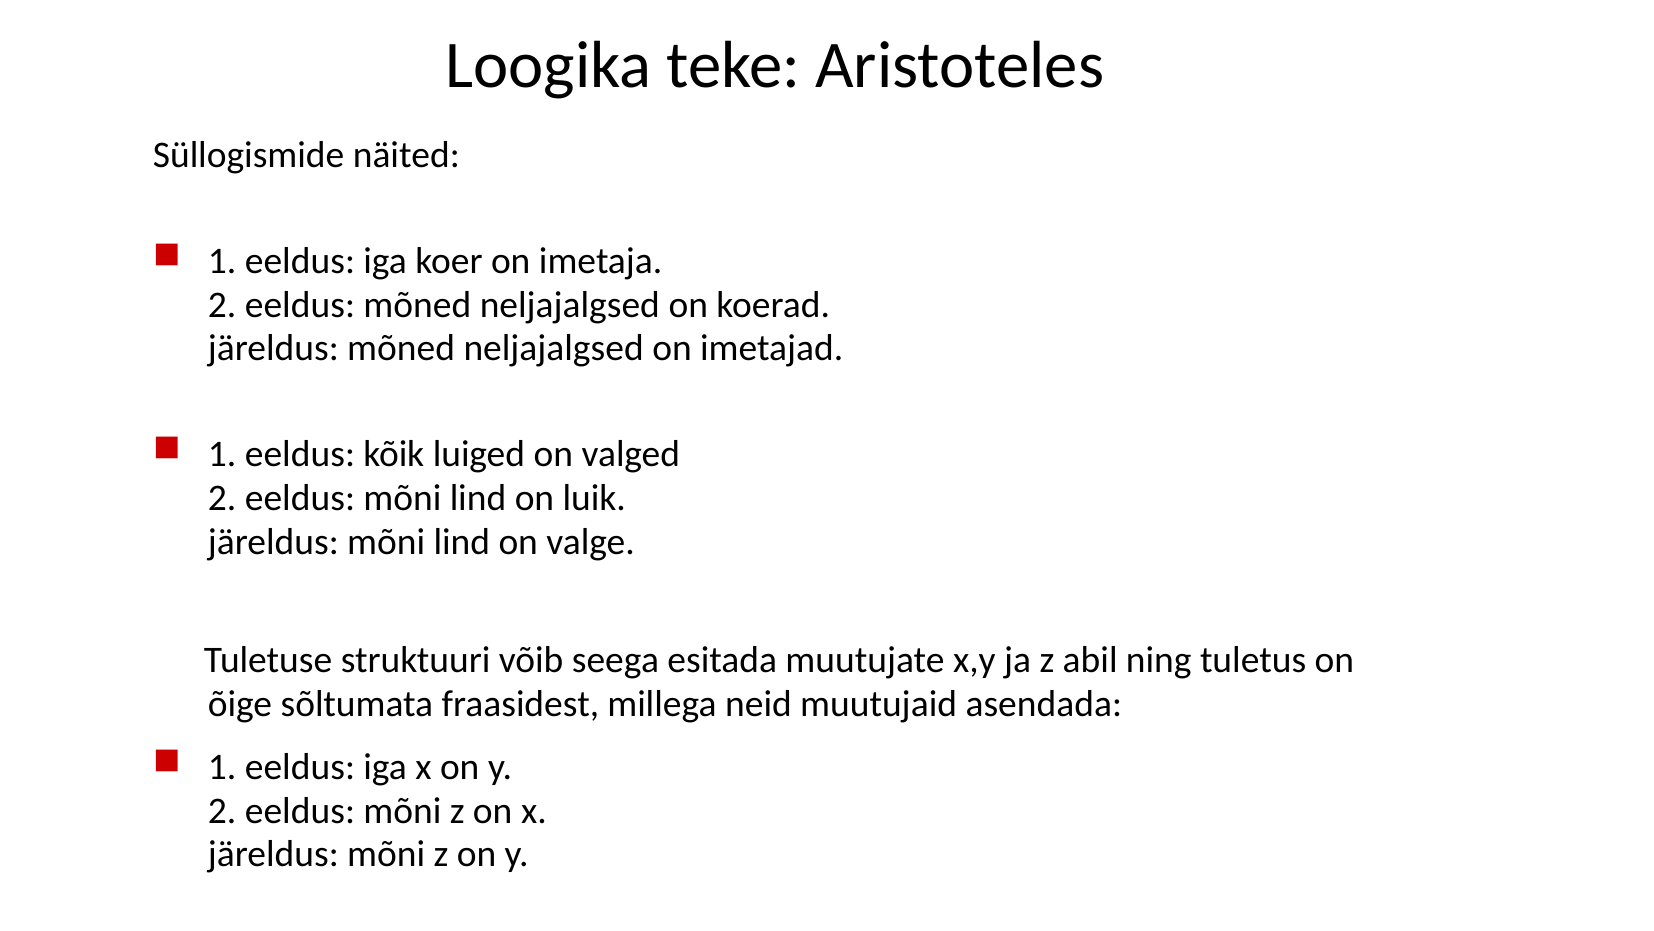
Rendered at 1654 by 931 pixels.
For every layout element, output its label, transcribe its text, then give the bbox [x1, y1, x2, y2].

title Loogika teke: Aristoteles [137, 0, 1413, 100]
list Süllogismide näited: 1. eeldus: iga koer on imetaja. 2. eeldus: mõned neljajalgsed on koerad. järeldus: mõned neljajalgsed on imetajad. 1. eeldus: kõik luiged on valged 2. eeldus: mõni lind on luik. järeldus: mõni lind on valge. Tuletuse struktuuri võib seega esitada muutujate x,y ja z abil ning tuletus on õige sõltumata fraasidest, millega neid muutujaid asendada: 1. eeldus: iga x on y. 2. eeldus: mõni z on x. järeldus: mõni z on y. [137, 124, 1425, 931]
